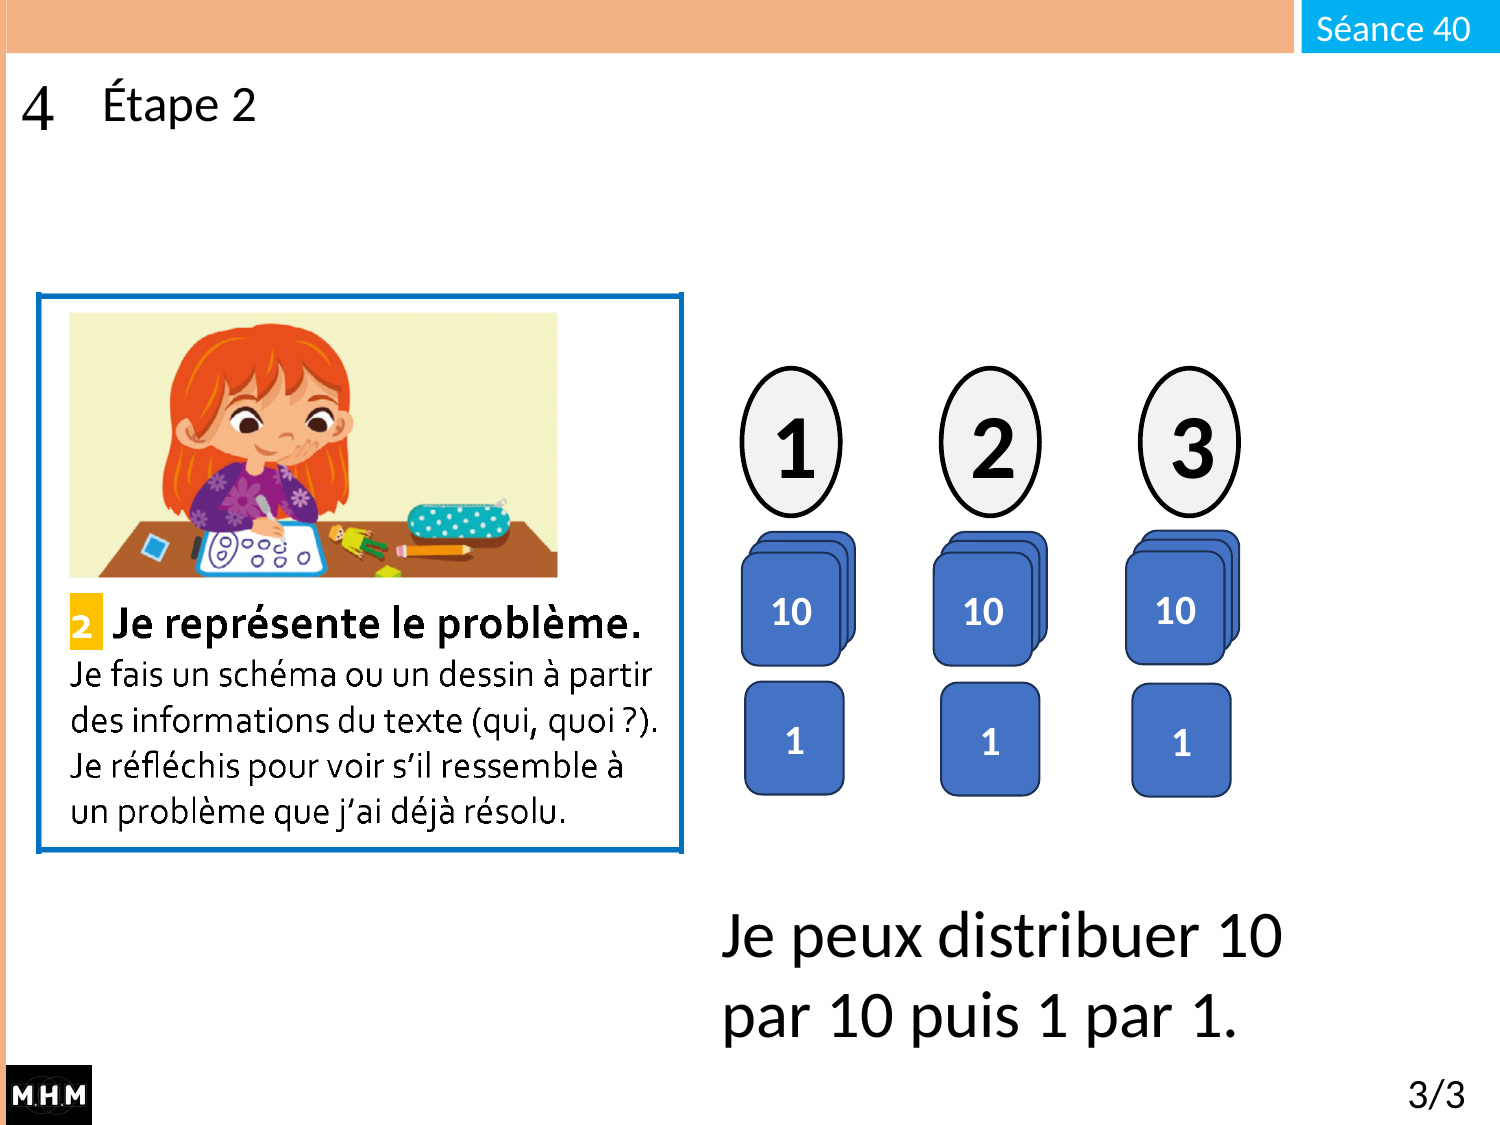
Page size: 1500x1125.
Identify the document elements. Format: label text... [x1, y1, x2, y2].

text_box 2 [940, 367, 1041, 517]
title Étape 2 [87, 32, 1382, 140]
text_box Je peux distribuer 10 par 10 puis 1 par 1. [706, 882, 1358, 1058]
text_box 1 [1131, 682, 1232, 798]
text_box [933, 531, 1047, 666]
picture [34, 292, 685, 854]
picture [6, 1065, 92, 1125]
list 3/3 [1373, 1064, 1500, 1125]
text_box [1126, 530, 1240, 665]
text_box 3 [1139, 367, 1240, 517]
text_box 1 [744, 680, 845, 796]
text_box 1 [740, 367, 842, 517]
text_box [741, 531, 855, 666]
text_box 1 [940, 681, 1041, 797]
